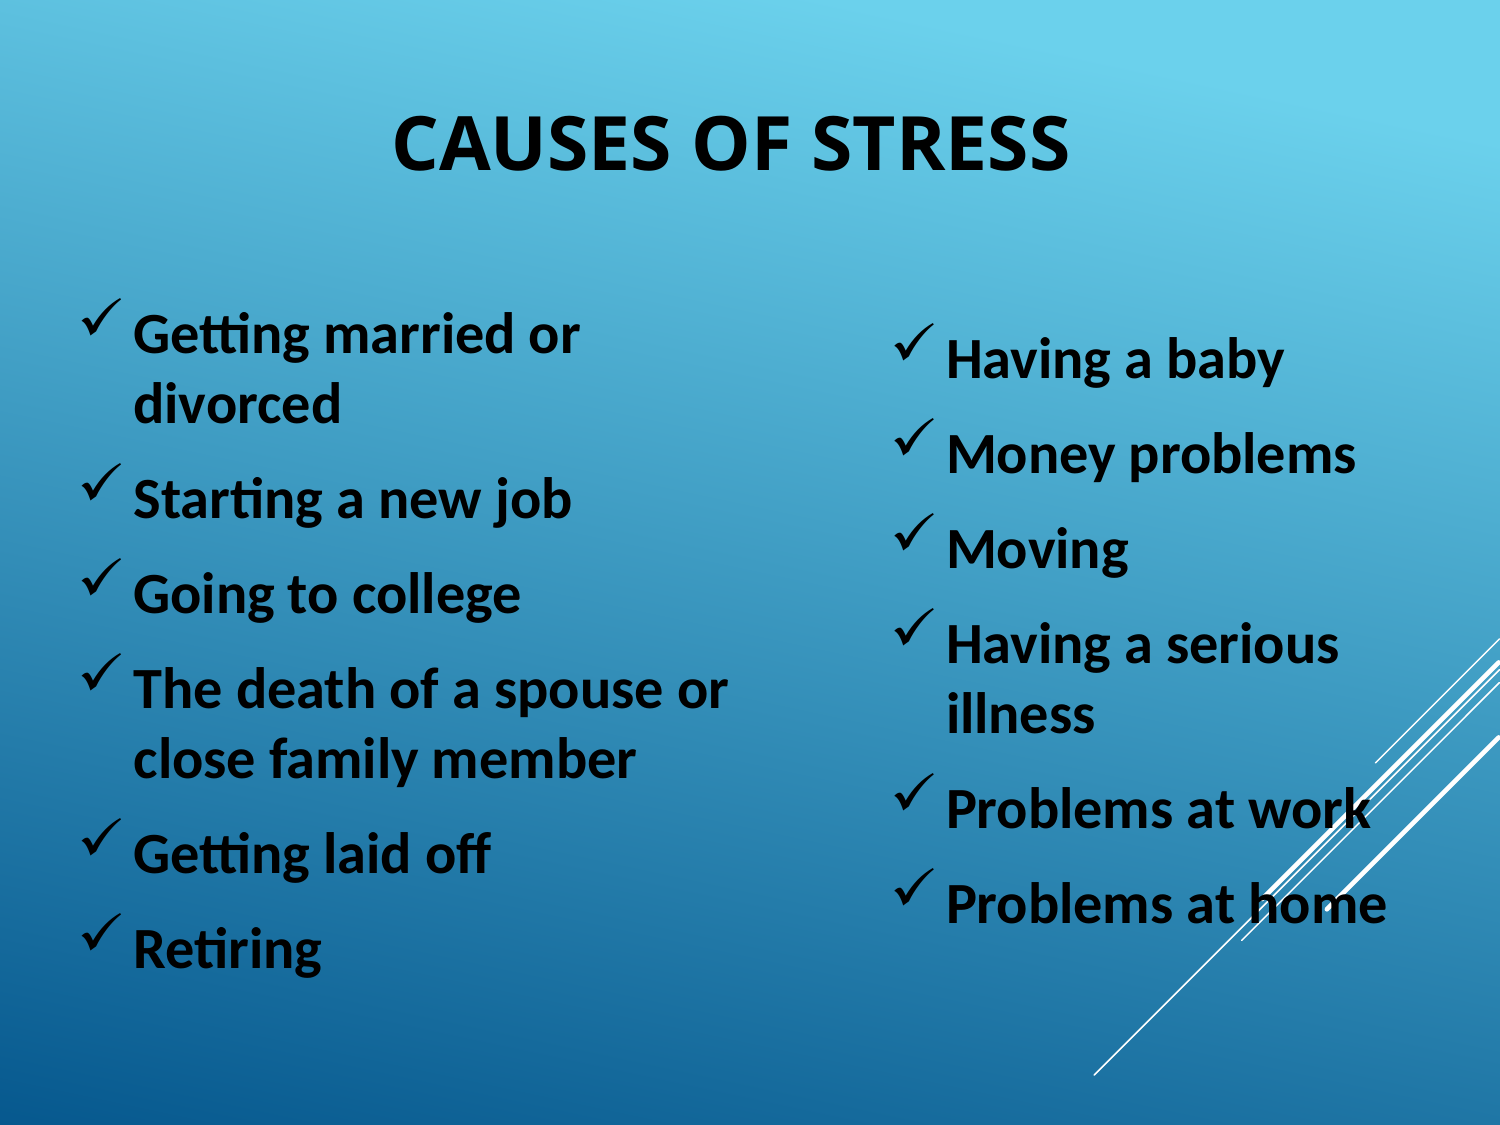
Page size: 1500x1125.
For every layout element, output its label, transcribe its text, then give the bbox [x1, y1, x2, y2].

text_box CAUSES OF STRESS [87, 87, 1375, 243]
text_box Getting married or divorced Starting a new job Going to college The death of a spouse or close family member Getting laid off Retiring [62, 287, 813, 988]
text_box Having a baby Money problems Moving Having a serious illness Problems at work Problems at home [874, 312, 1413, 943]
